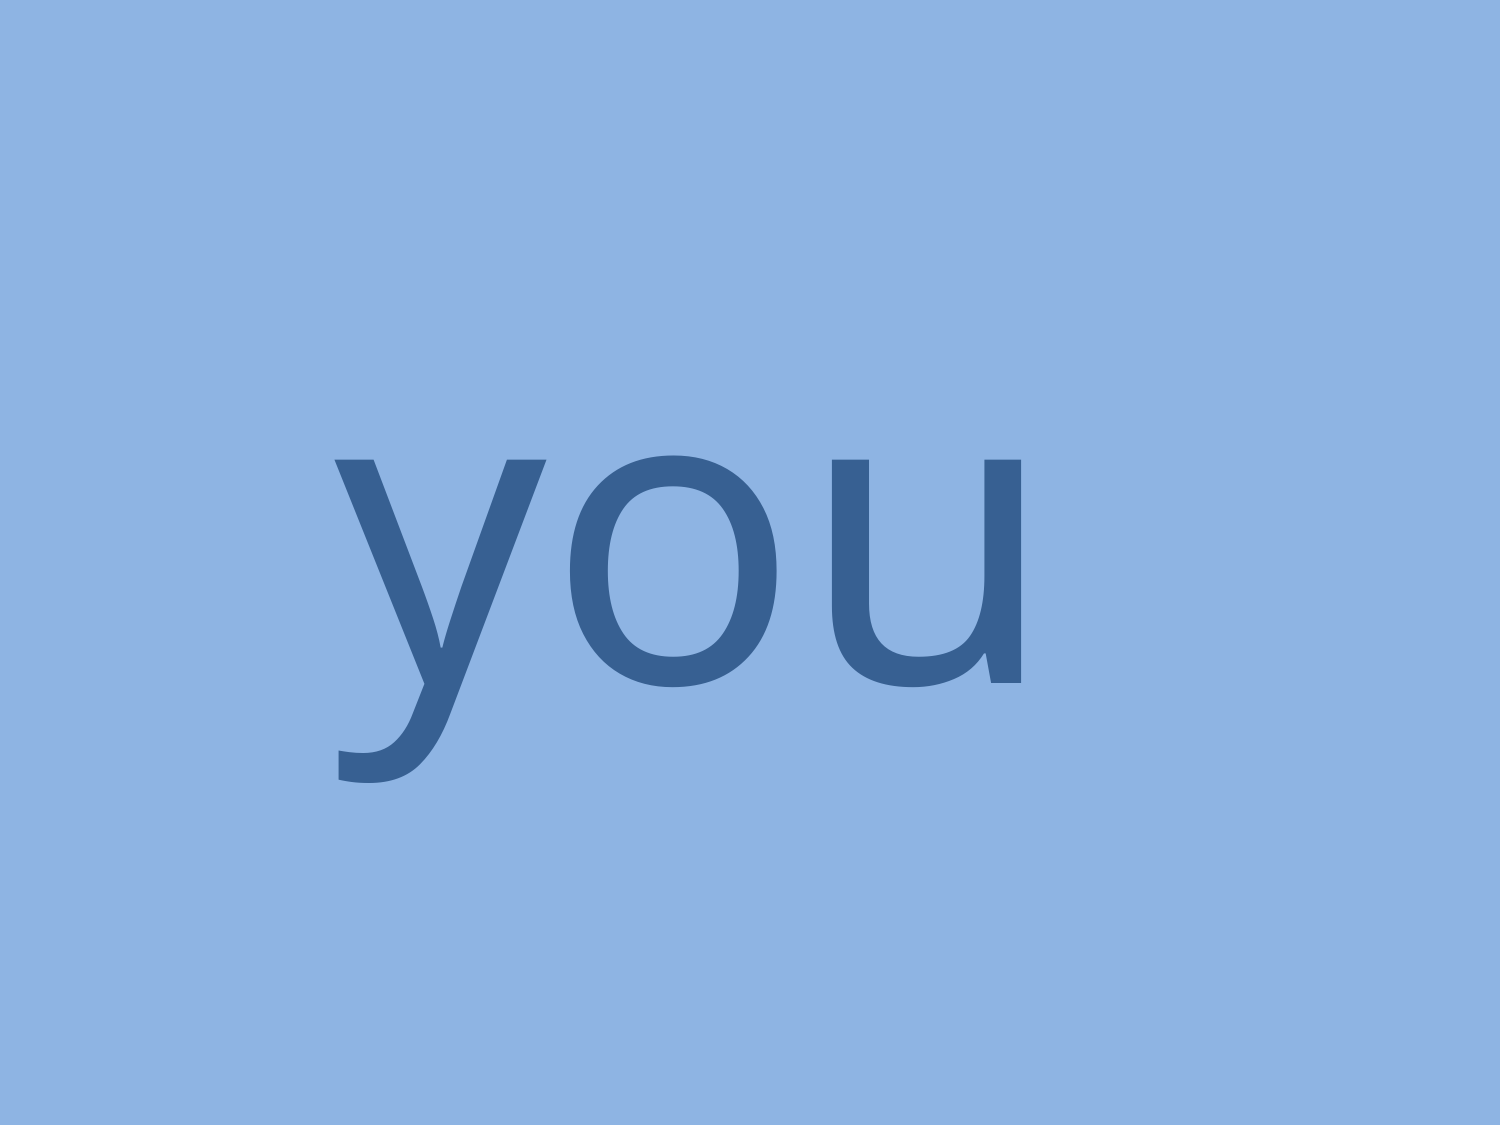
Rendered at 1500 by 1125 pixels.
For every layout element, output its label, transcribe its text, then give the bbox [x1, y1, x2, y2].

text_box you [41, 259, 1459, 775]
